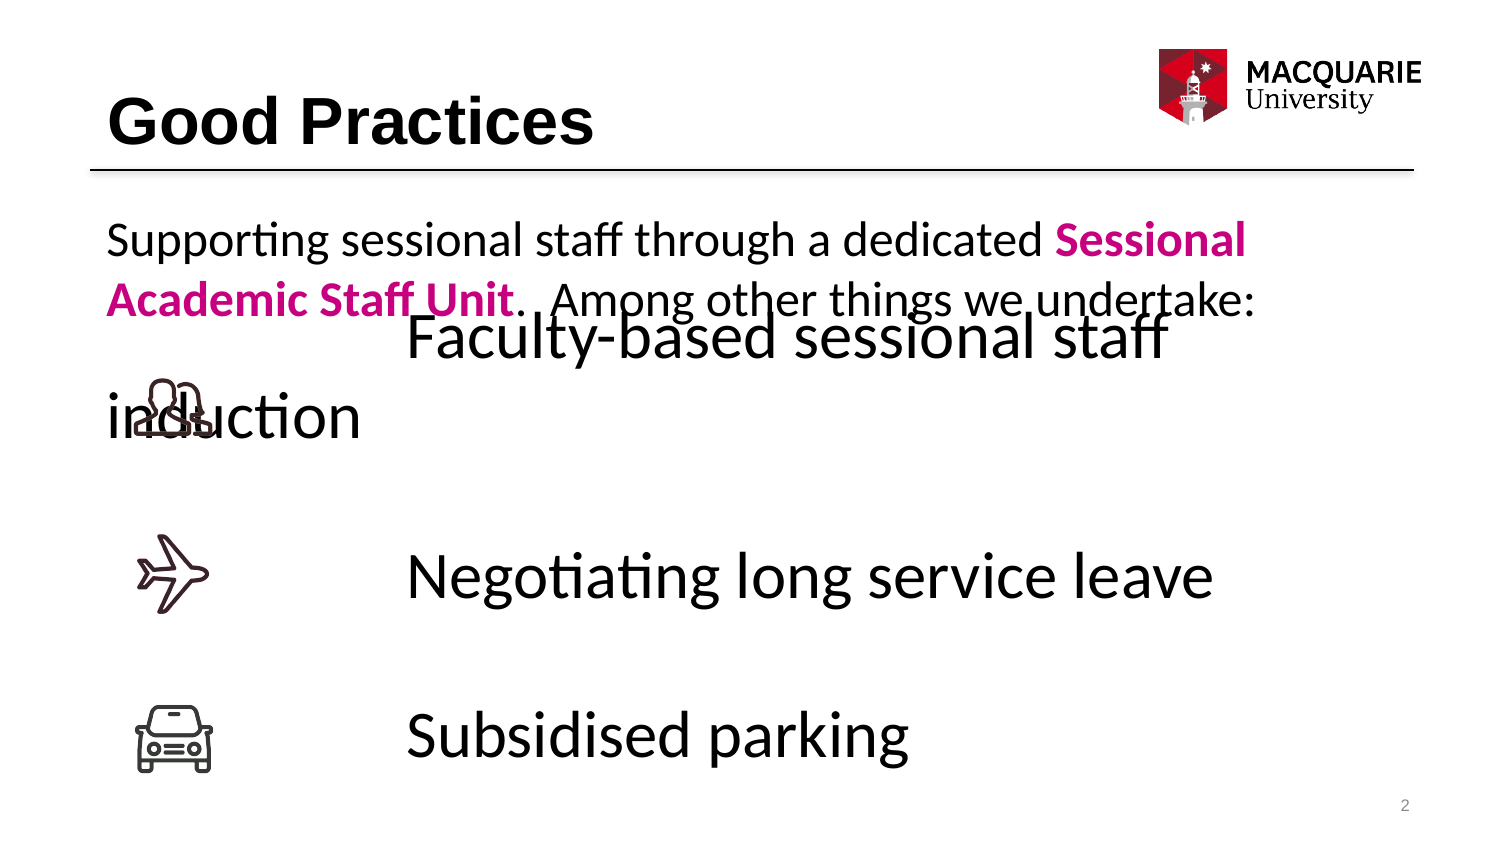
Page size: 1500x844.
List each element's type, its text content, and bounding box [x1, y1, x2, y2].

slide_number 2 [1400, 782, 1425, 827]
text_box Supporting sessional staff through a dedicated Sessional Academic Staff Unit. Among other things we undertake: [91, 167, 1416, 335]
picture [1159, 49, 1421, 128]
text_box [91, 303, 1396, 844]
title Good Practices [92, 51, 1142, 165]
